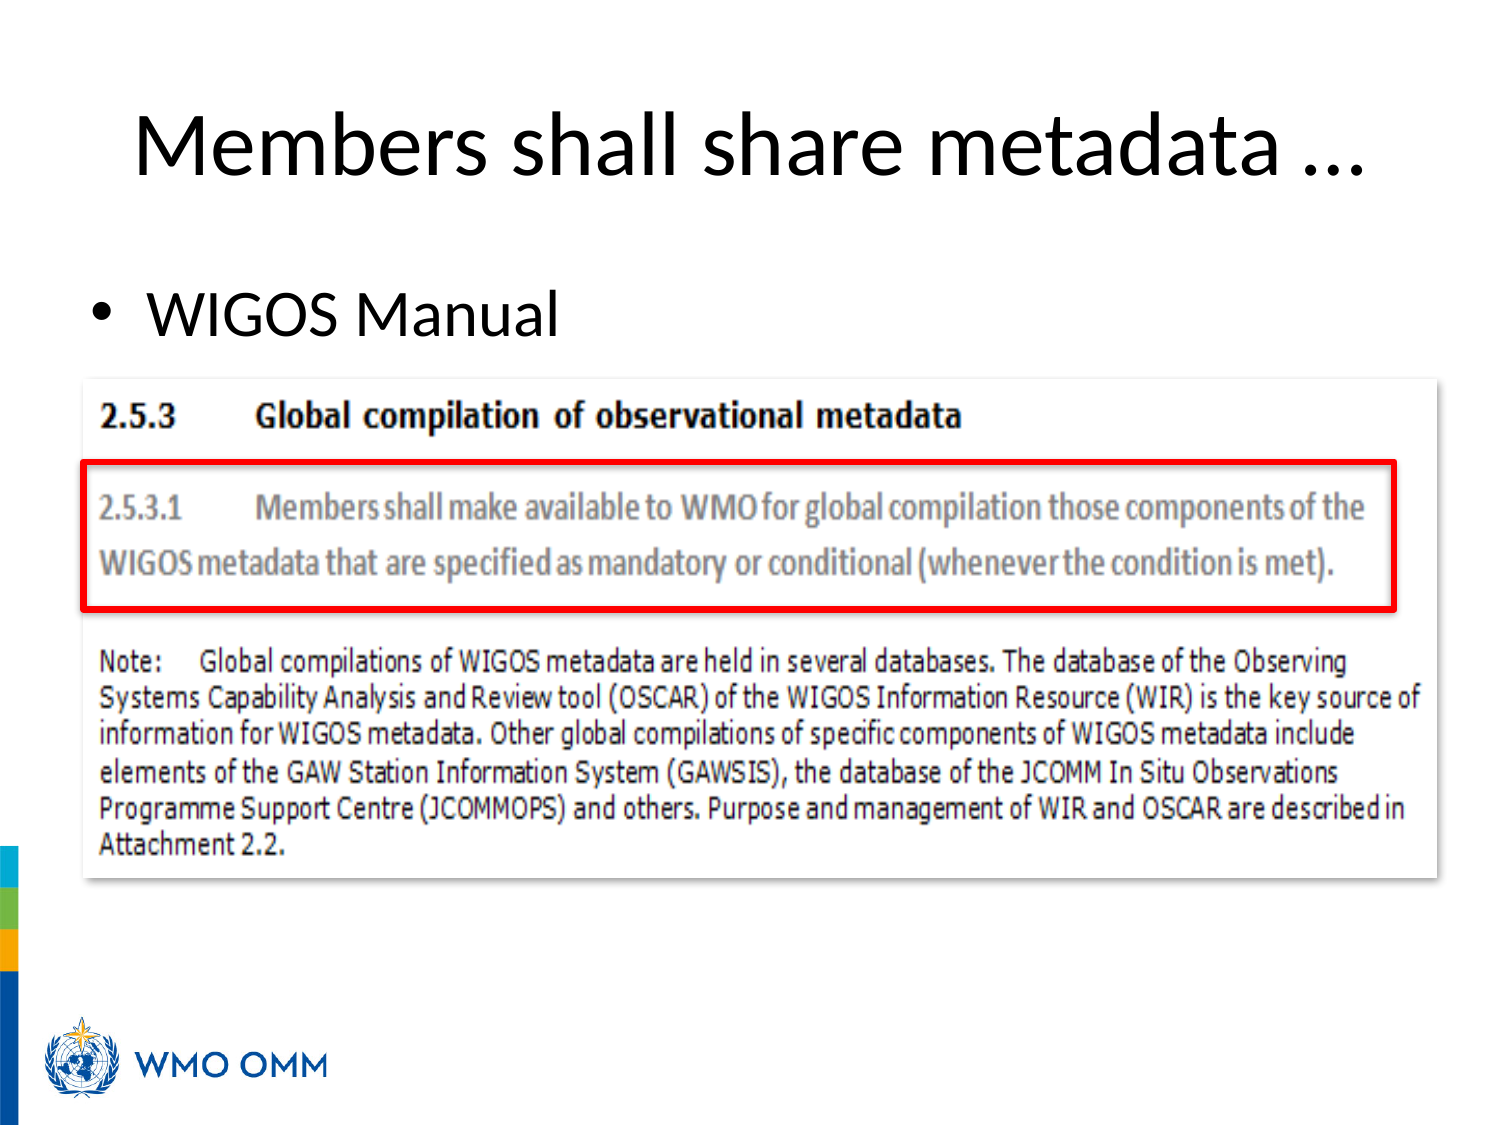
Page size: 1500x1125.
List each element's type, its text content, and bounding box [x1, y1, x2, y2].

list WIGOS Manual [75, 262, 1425, 1005]
picture [0, 845, 327, 1125]
title Members shall share metadata … [75, 45, 1425, 233]
picture [83, 379, 1437, 879]
